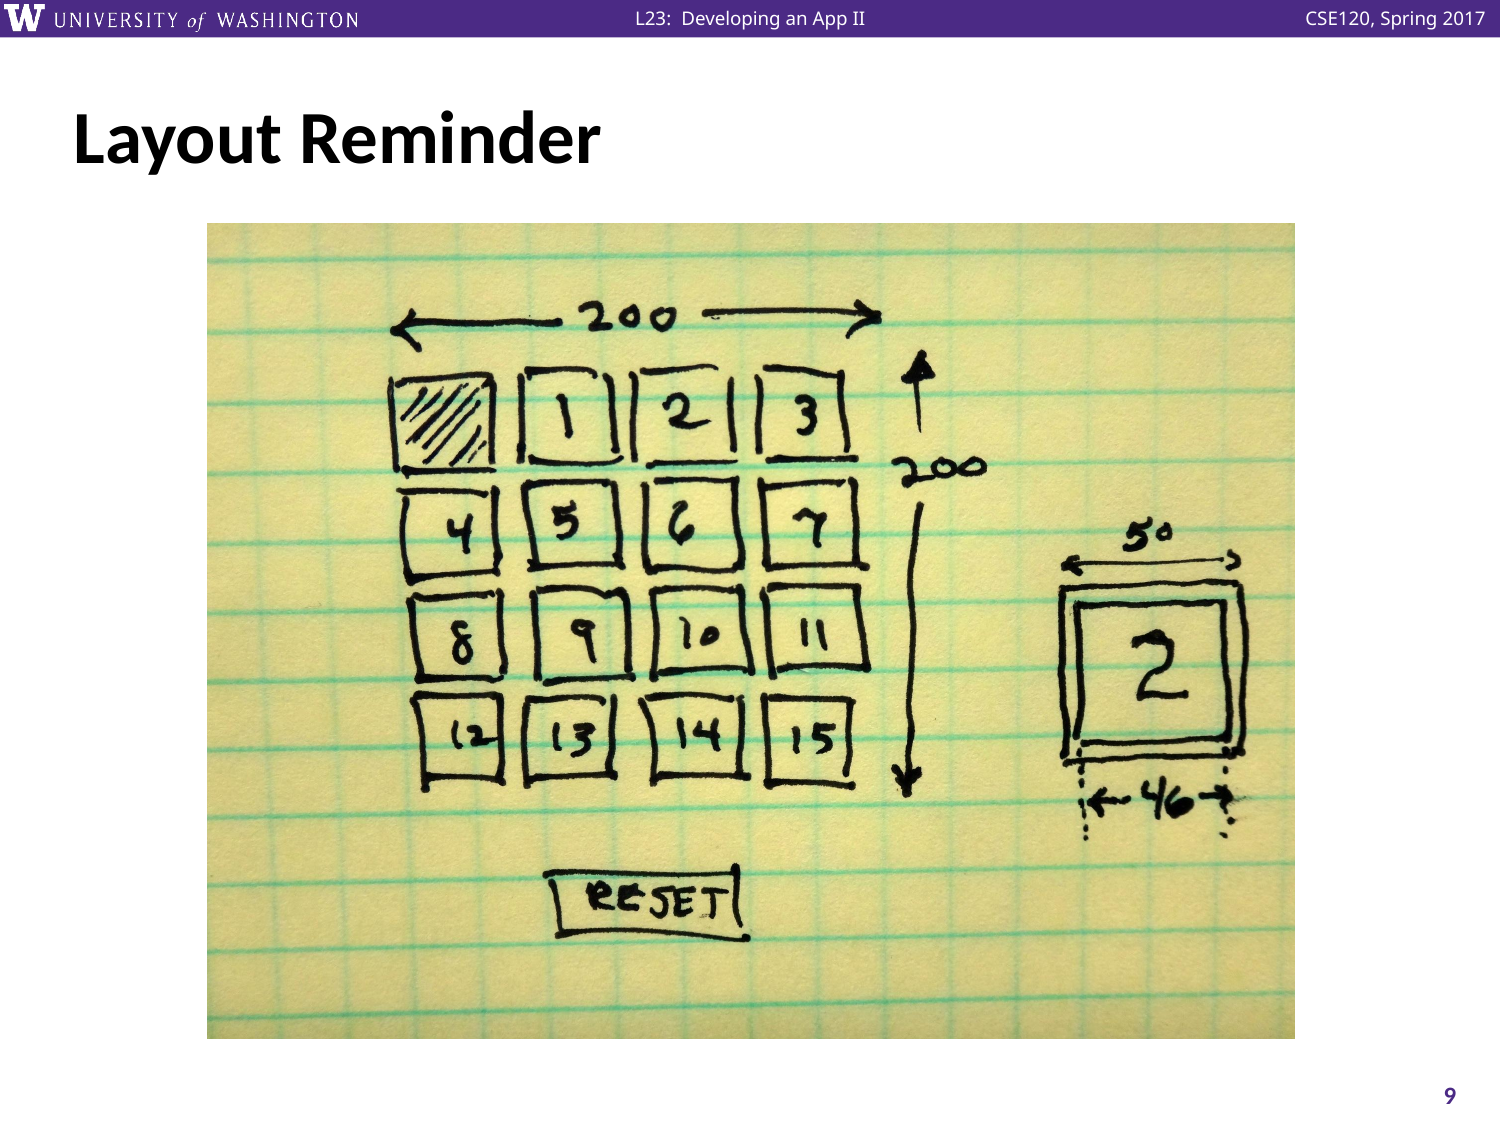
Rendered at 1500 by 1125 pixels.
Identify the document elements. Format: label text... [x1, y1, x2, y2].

slide_number 9 [1400, 1065, 1500, 1125]
title Layout Reminder [58, 71, 1438, 197]
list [207, 223, 1296, 1040]
picture [4, 4, 358, 32]
